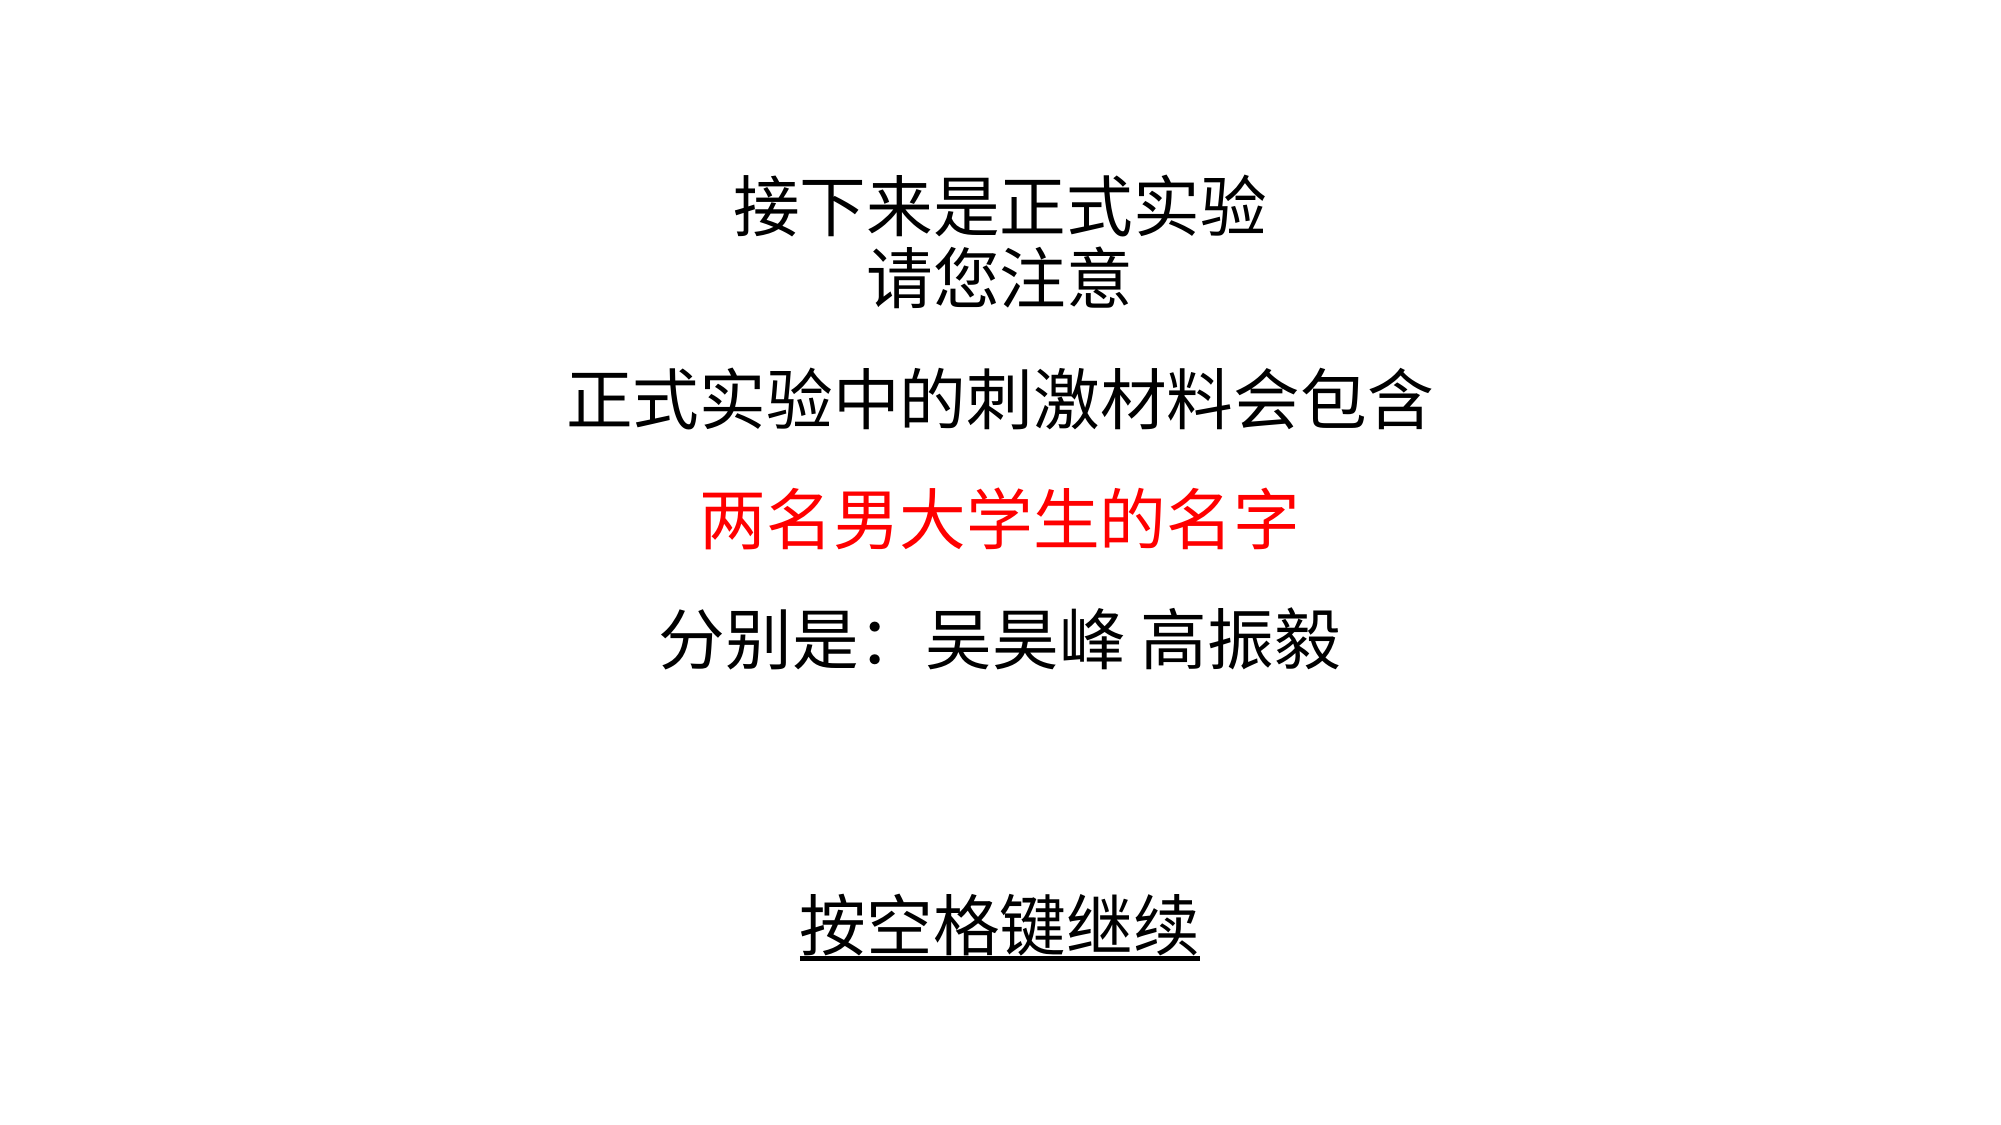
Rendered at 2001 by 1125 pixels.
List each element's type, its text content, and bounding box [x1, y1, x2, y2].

text_box 接下来是正式实验 请您注意 正式实验中的刺激材料会包含 两名男大学生的名字 分别是：吴昊峰 高振毅 按空格键继续 [39, 166, 1961, 1008]
